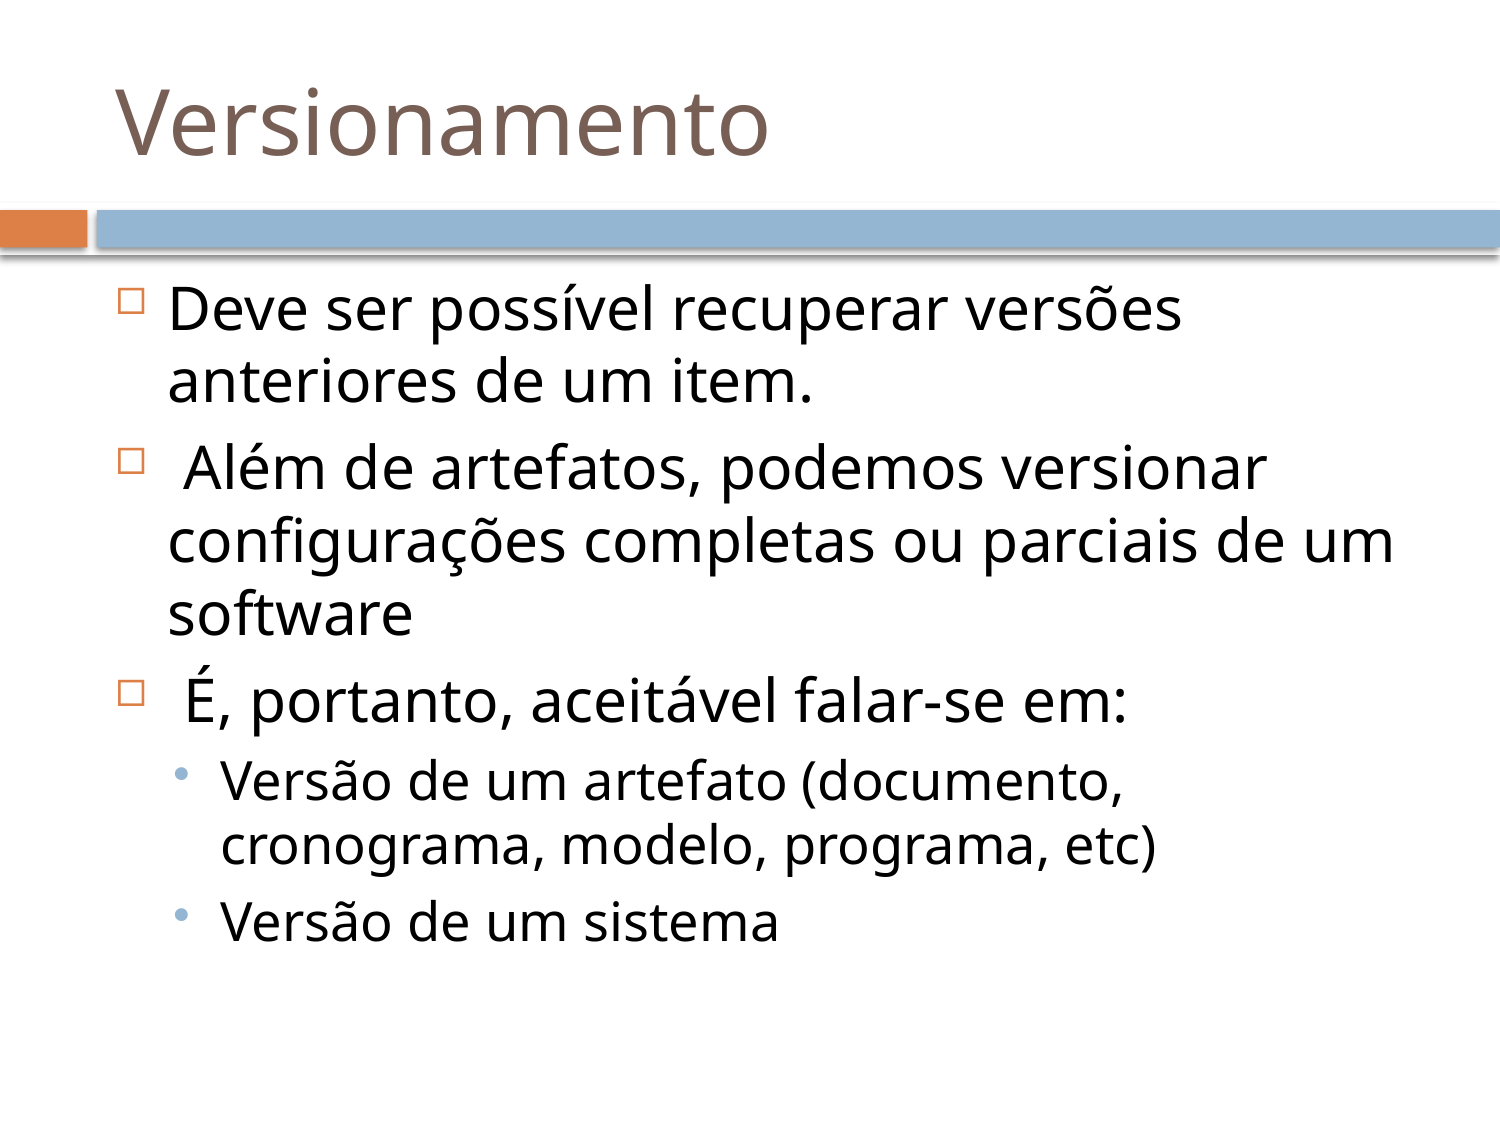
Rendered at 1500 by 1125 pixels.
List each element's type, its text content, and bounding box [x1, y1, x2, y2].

title Versionamento [100, 37, 1438, 200]
list Deve ser possível recuperar versões anteriores de um item. Além de artefatos, podemos versionar configurações completas ou parciais de um software É, portanto, aceitável falar-se em: Versão de um artefato (documento, cronograma, modelo, programa, etc) Versão de um sistema [100, 262, 1438, 1000]
